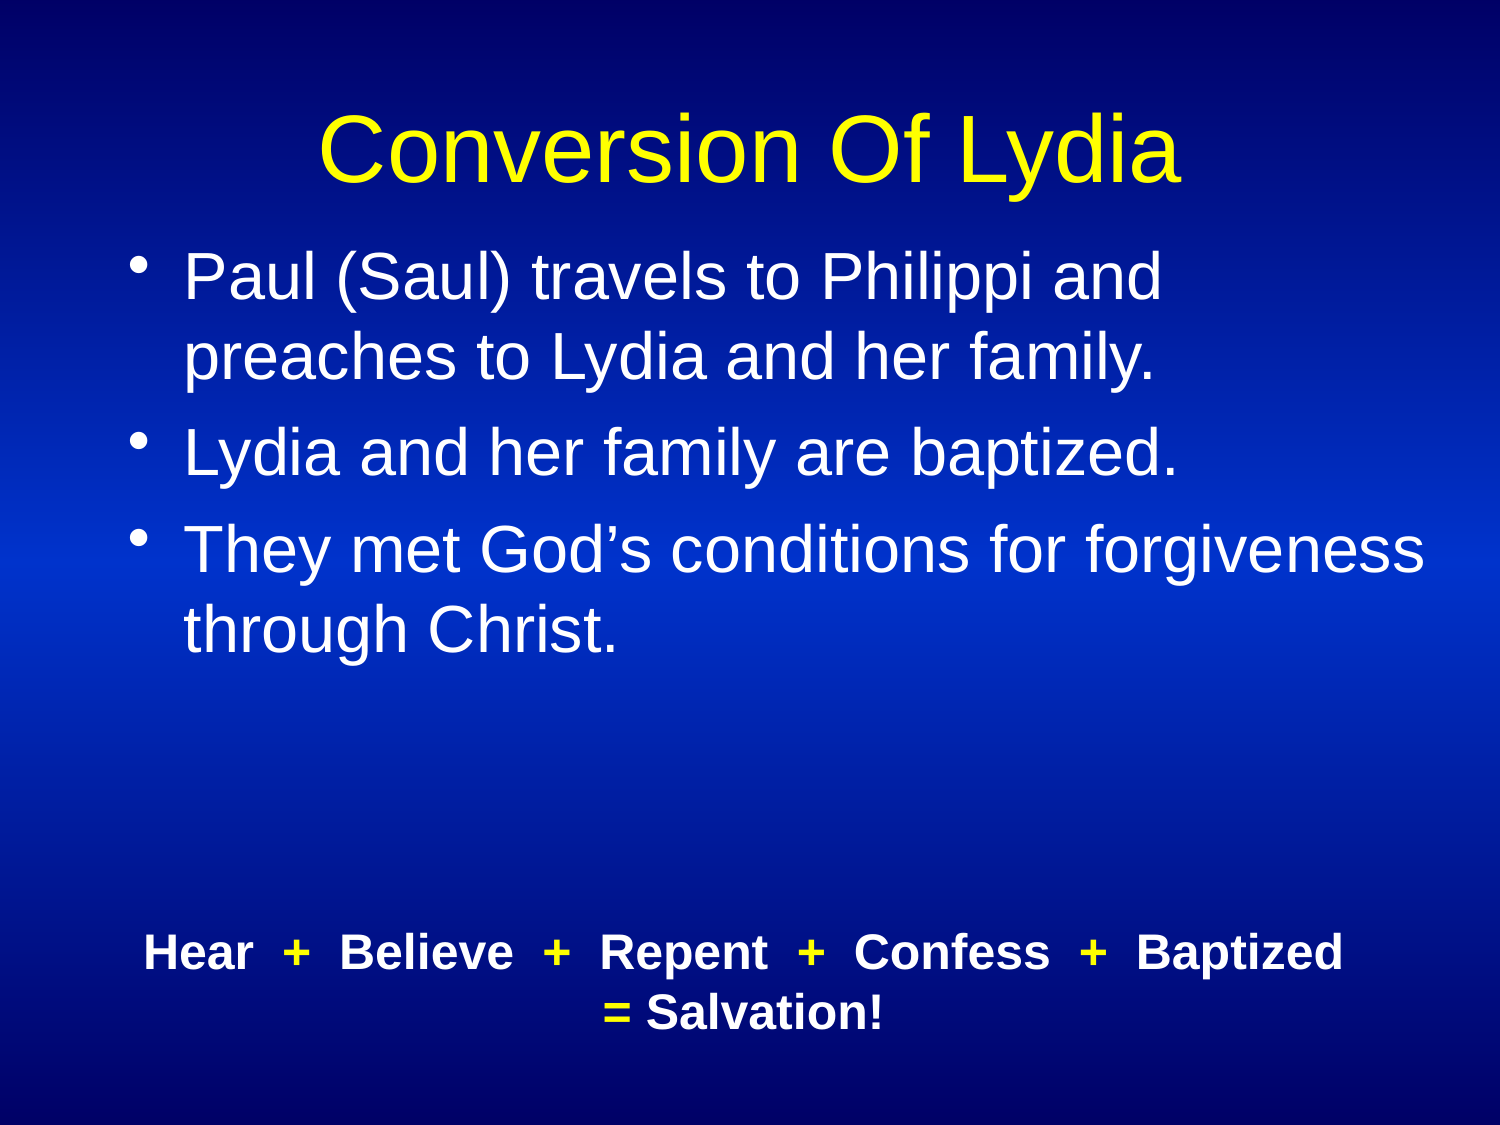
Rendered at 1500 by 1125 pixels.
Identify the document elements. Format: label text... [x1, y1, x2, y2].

text_box Hear + Believe + Repent + Confess + Baptized = Salvation! [125, 912, 1363, 1048]
list Paul (Saul) travels to Philippi and preaches to Lydia and her family. Lydia and her family are baptized. They met God’s conditions for forgiveness through Christ. [112, 224, 1463, 800]
title Conversion Of Lydia [37, 50, 1463, 238]
